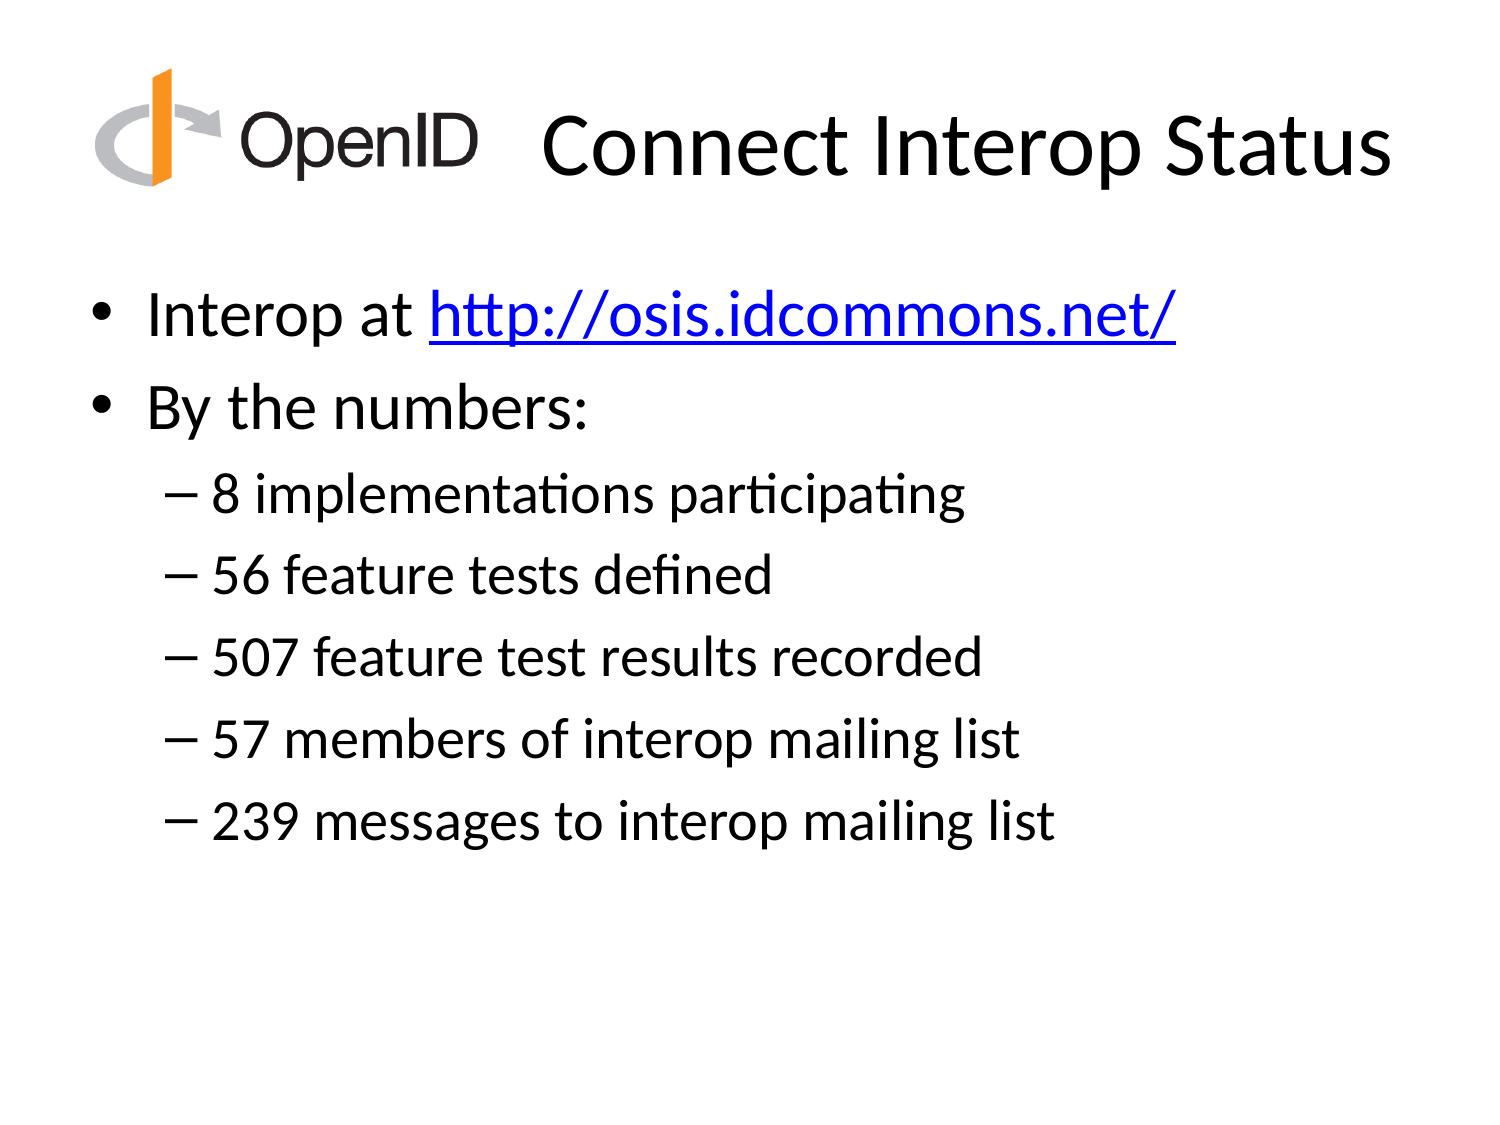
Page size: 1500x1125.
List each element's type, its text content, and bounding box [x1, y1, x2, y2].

list Interop at http://osis.idcommons.net/ By the numbers: 8 implementations participating 56 feature tests defined 507 feature test results recorded 57 members of interop mailing list 239 messages to interop mailing list [75, 262, 1425, 1005]
picture [64, 44, 513, 225]
title Connect Interop Status [512, 45, 1425, 233]
